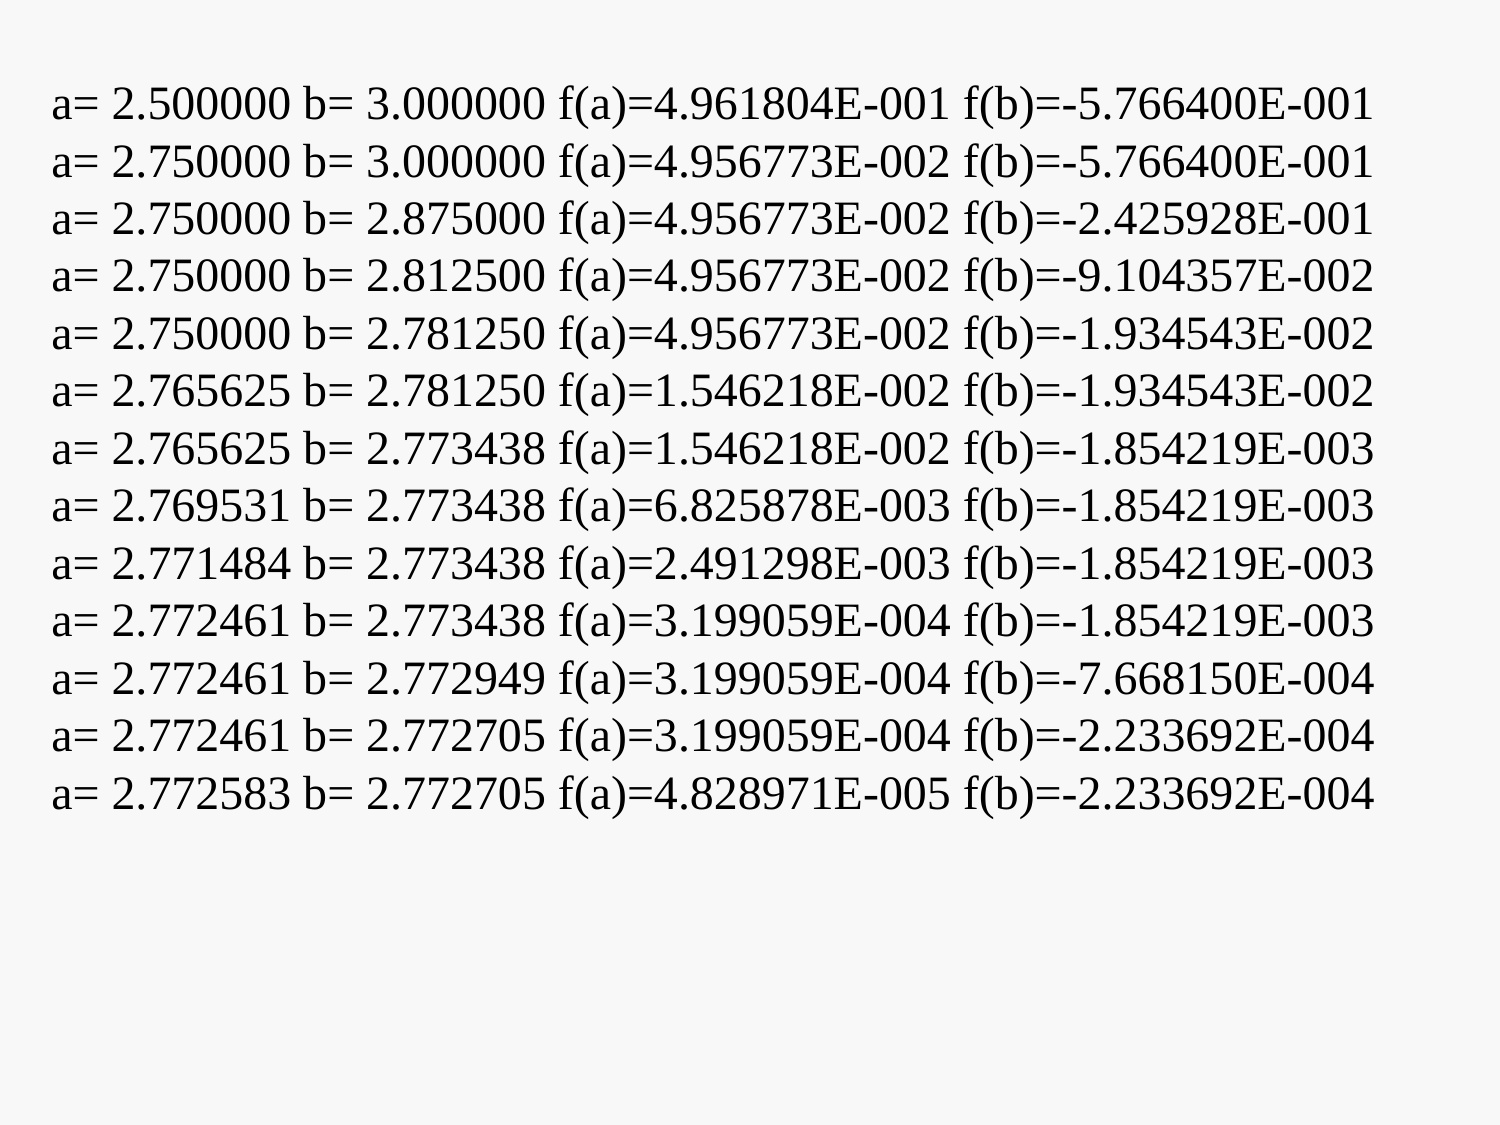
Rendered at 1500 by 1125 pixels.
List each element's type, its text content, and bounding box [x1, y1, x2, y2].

text_box a= 2.500000 b= 3.000000 f(a)=4.961804E-001 f(b)=-5.766400E-001 a= 2.750000 b= 3.000000 f(a)=4.956773E-002 f(b)=-5.766400E-001 a= 2.750000 b= 2.875000 f(a)=4.956773E-002 f(b)=-2.425928E-001 a= 2.750000 b= 2.812500 f(a)=4.956773E-002 f(b)=-9.104357E-002 a= 2.750000 b= 2.781250 f(a)=4.956773E-002 f(b)=-1.934543E-002 a= 2.765625 b= 2.781250 f(a)=1.546218E-002 f(b)=-1.934543E-002 a= 2.765625 b= 2.773438 f(a)=1.546218E-002 f(b)=-1.854219E-003 a= 2.769531 b= 2.773438 f(a)=6.825878E-003 f(b)=-1.854219E-003 a= 2.771484 b= 2.773438 f(a)=2.491298E-003 f(b)=-1.854219E-003 a= 2.772461 b= 2.773438 f(a)=3.199059E-004 f(b)=-1.854219E-003 a= 2.772461 b= 2.772949 f(a)=3.199059E-004 f(b)=-7.668150E-004 a= 2.772461 b= 2.772705 f(a)=3.199059E-004 f(b)=-2.233692E-004 a= 2.772583 b= 2.772705 f(a)=4.828971E-005 f(b)=-2.233692E-004 [36, 64, 1392, 827]
